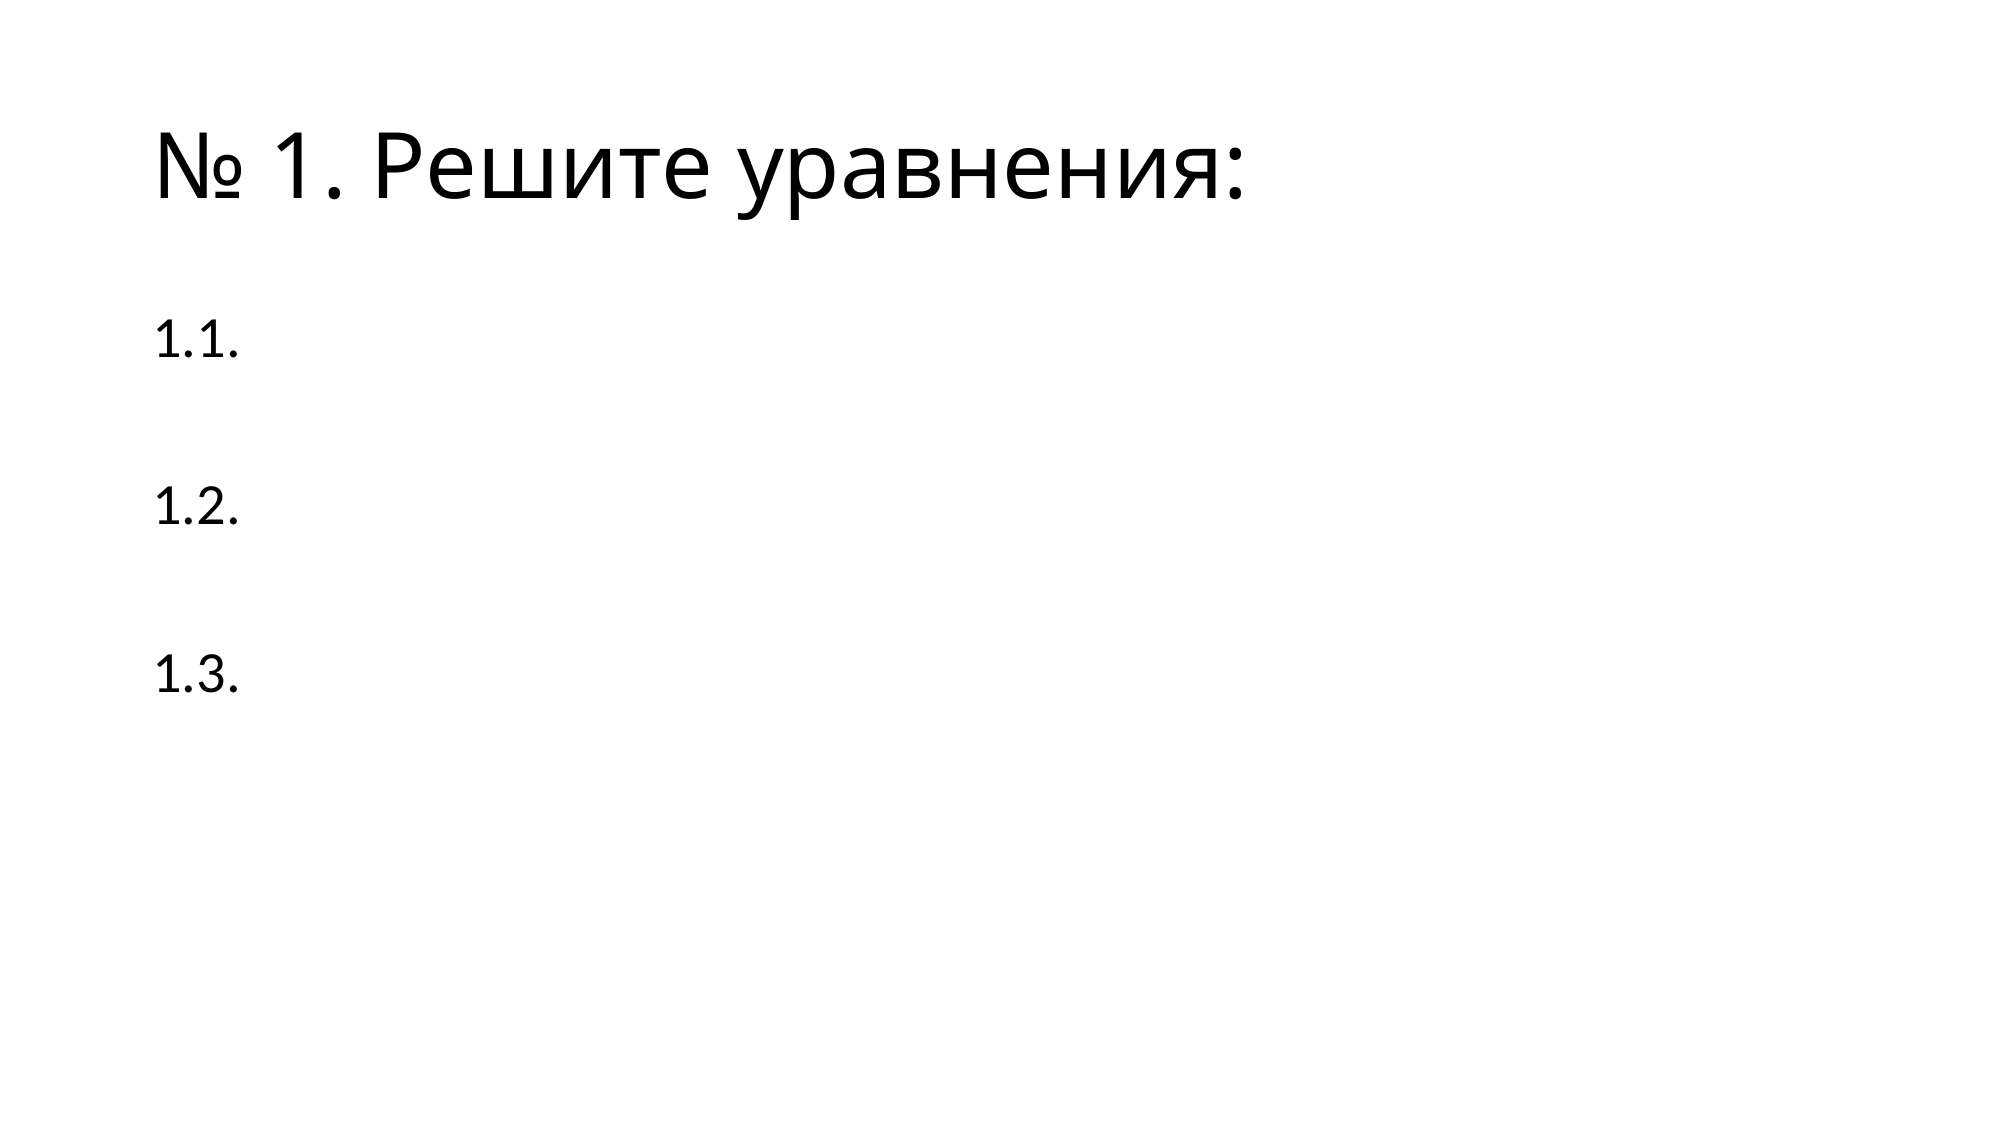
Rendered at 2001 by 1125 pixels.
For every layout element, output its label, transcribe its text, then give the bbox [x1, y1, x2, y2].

title № 1. Решите уравнения: [137, 59, 1863, 278]
